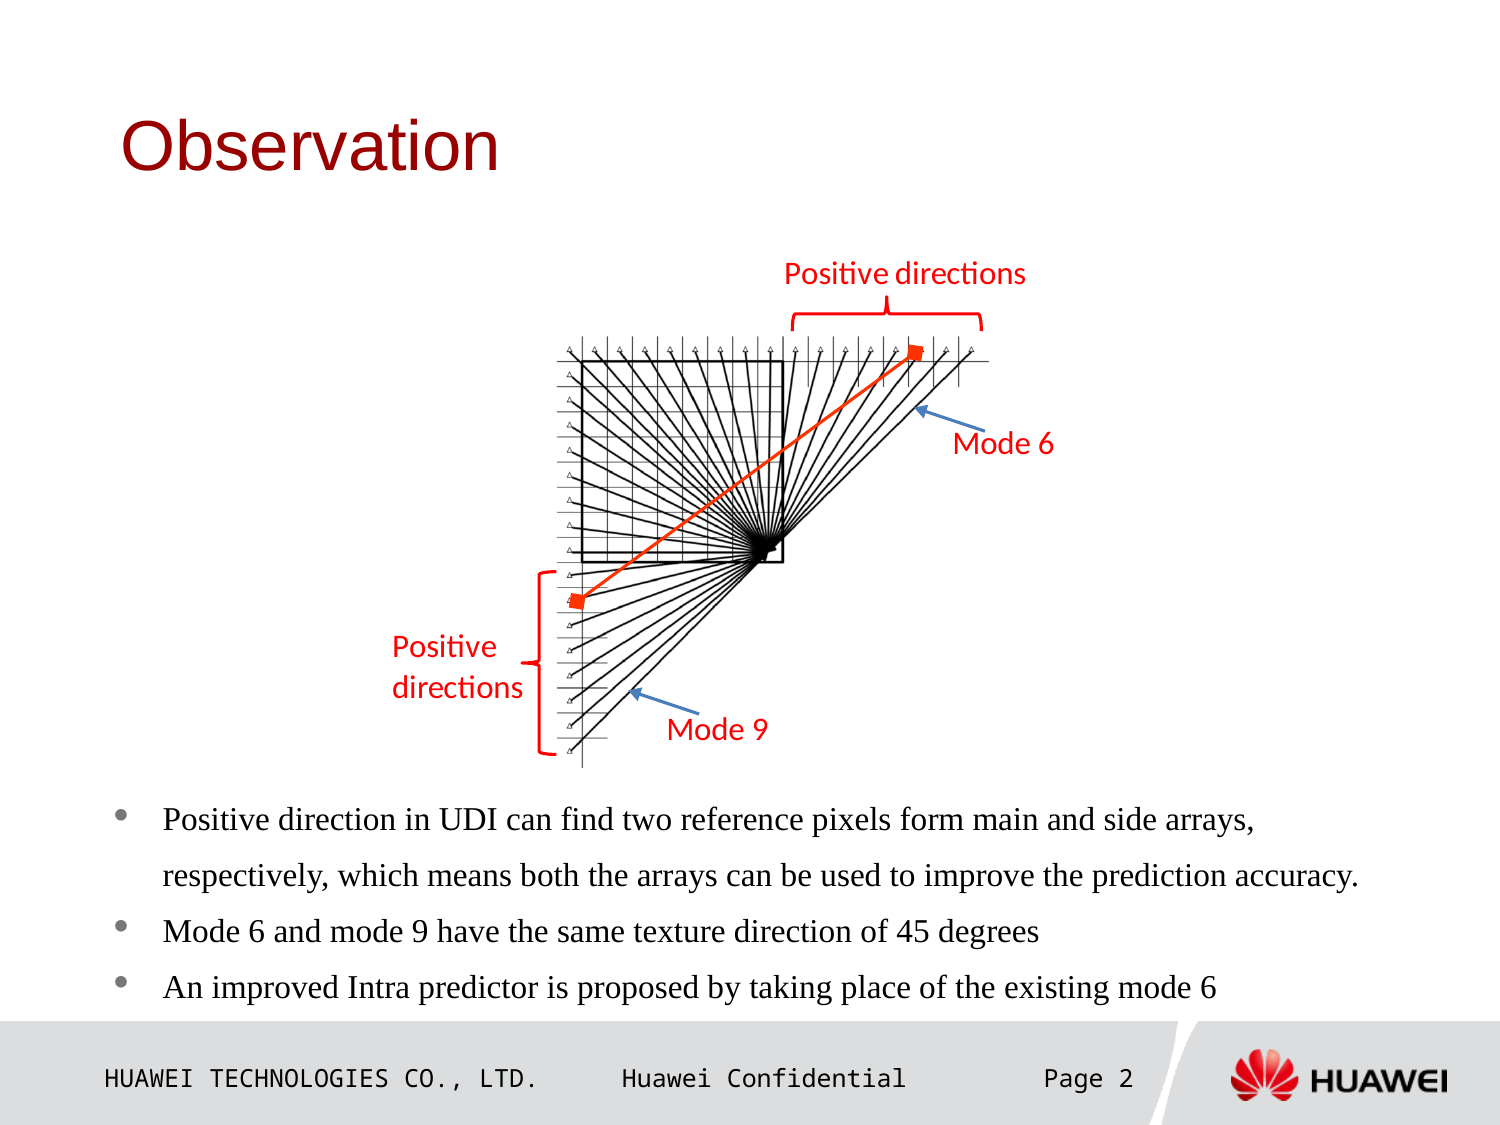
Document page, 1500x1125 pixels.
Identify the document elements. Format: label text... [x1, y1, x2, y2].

title Observation [106, 70, 1378, 214]
picture [0, 1021, 1500, 1125]
picture [371, 243, 1076, 769]
slide_number Page 2 [1043, 1064, 1176, 1095]
list Positive direction in UDI can find two reference pixels form main and side arrays, respectively, which means both the arrays can be used to improve the prediction accuracy. Mode 6 and mode 9 have the same texture direction of 45 degrees An improved Intra predictor is proposed by taking place of the existing mode 6 [100, 774, 1377, 1000]
